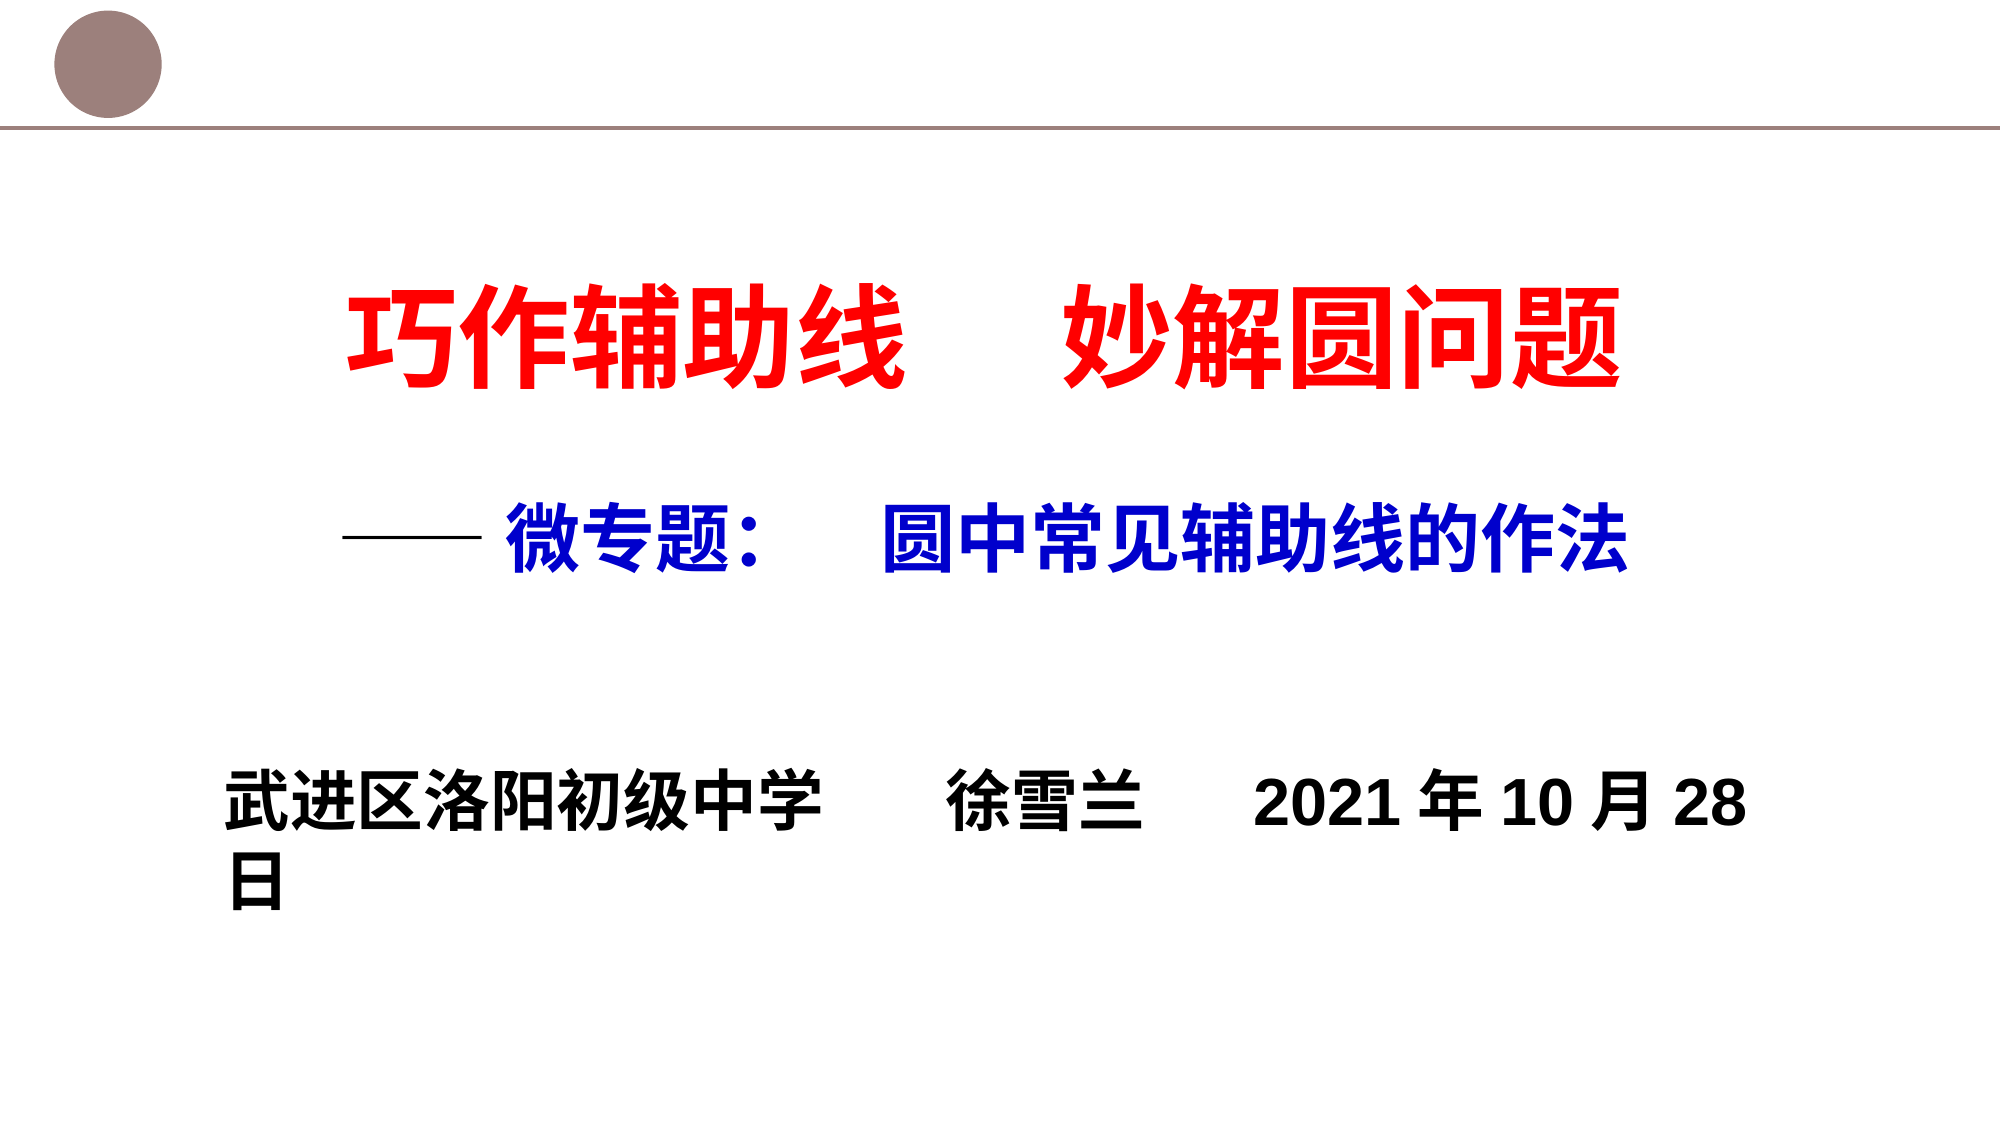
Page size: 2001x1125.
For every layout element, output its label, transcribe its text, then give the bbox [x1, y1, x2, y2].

text_box [53, 9, 163, 119]
text_box 武进区洛阳初级中学 徐雪兰 2021年10月28日 [208, 751, 1804, 927]
text_box 巧作辅助线 妙解圆问题 ——微专题： 圆中常见辅助线的作法 [78, 169, 1890, 589]
